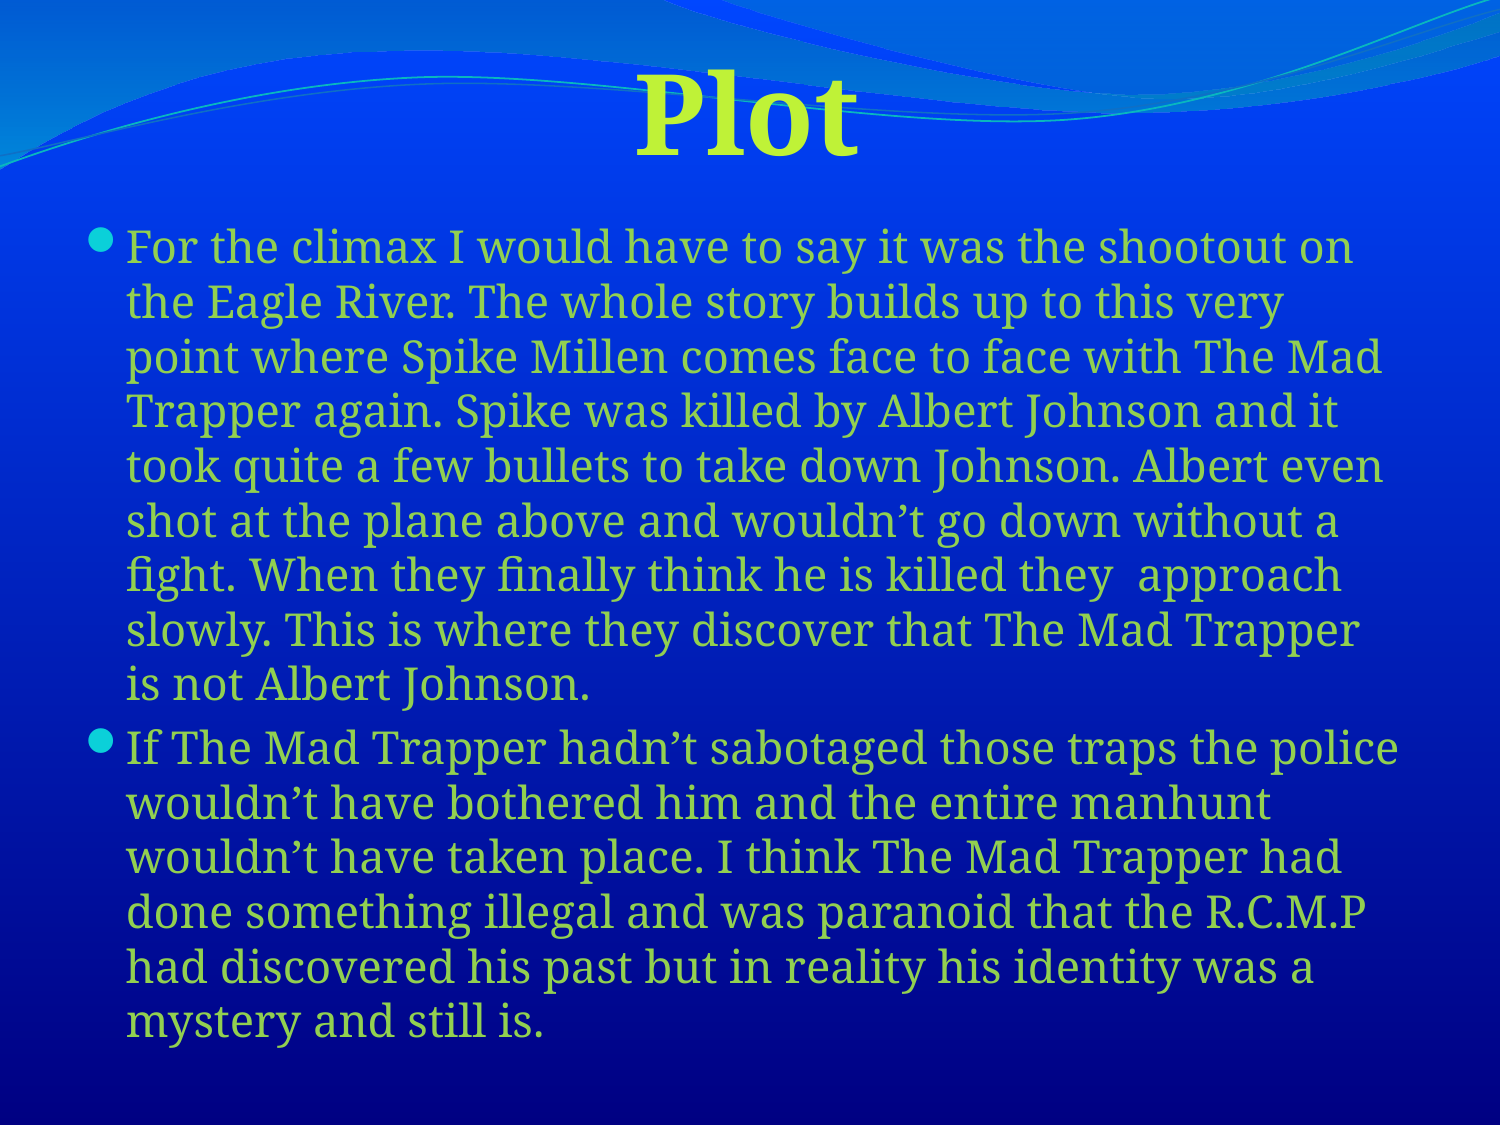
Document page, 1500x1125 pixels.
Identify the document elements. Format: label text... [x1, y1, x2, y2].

text_box Plot [619, 35, 876, 186]
list For the climax I would have to say it was the shootout on the Eagle River. The whole story builds up to this very point where Spike Millen comes face to face with The Mad Trapper again. Spike was killed by Albert Johnson and it took quite a few bullets to take down Johnson. Albert even shot at the plane above and wouldn’t go down without a fight. When they finally think he is killed they approach slowly. This is where they discover that The Mad Trapper is not Albert Johnson. If The Mad Trapper hadn’t sabotaged those traps the police wouldn’t have bothered him and the entire manhunt wouldn’t have taken place. I think The Mad Trapper had done something illegal and was paranoid that the R.C.M.P had discovered his past but in reality his identity was a mystery and still is. [70, 210, 1421, 1067]
